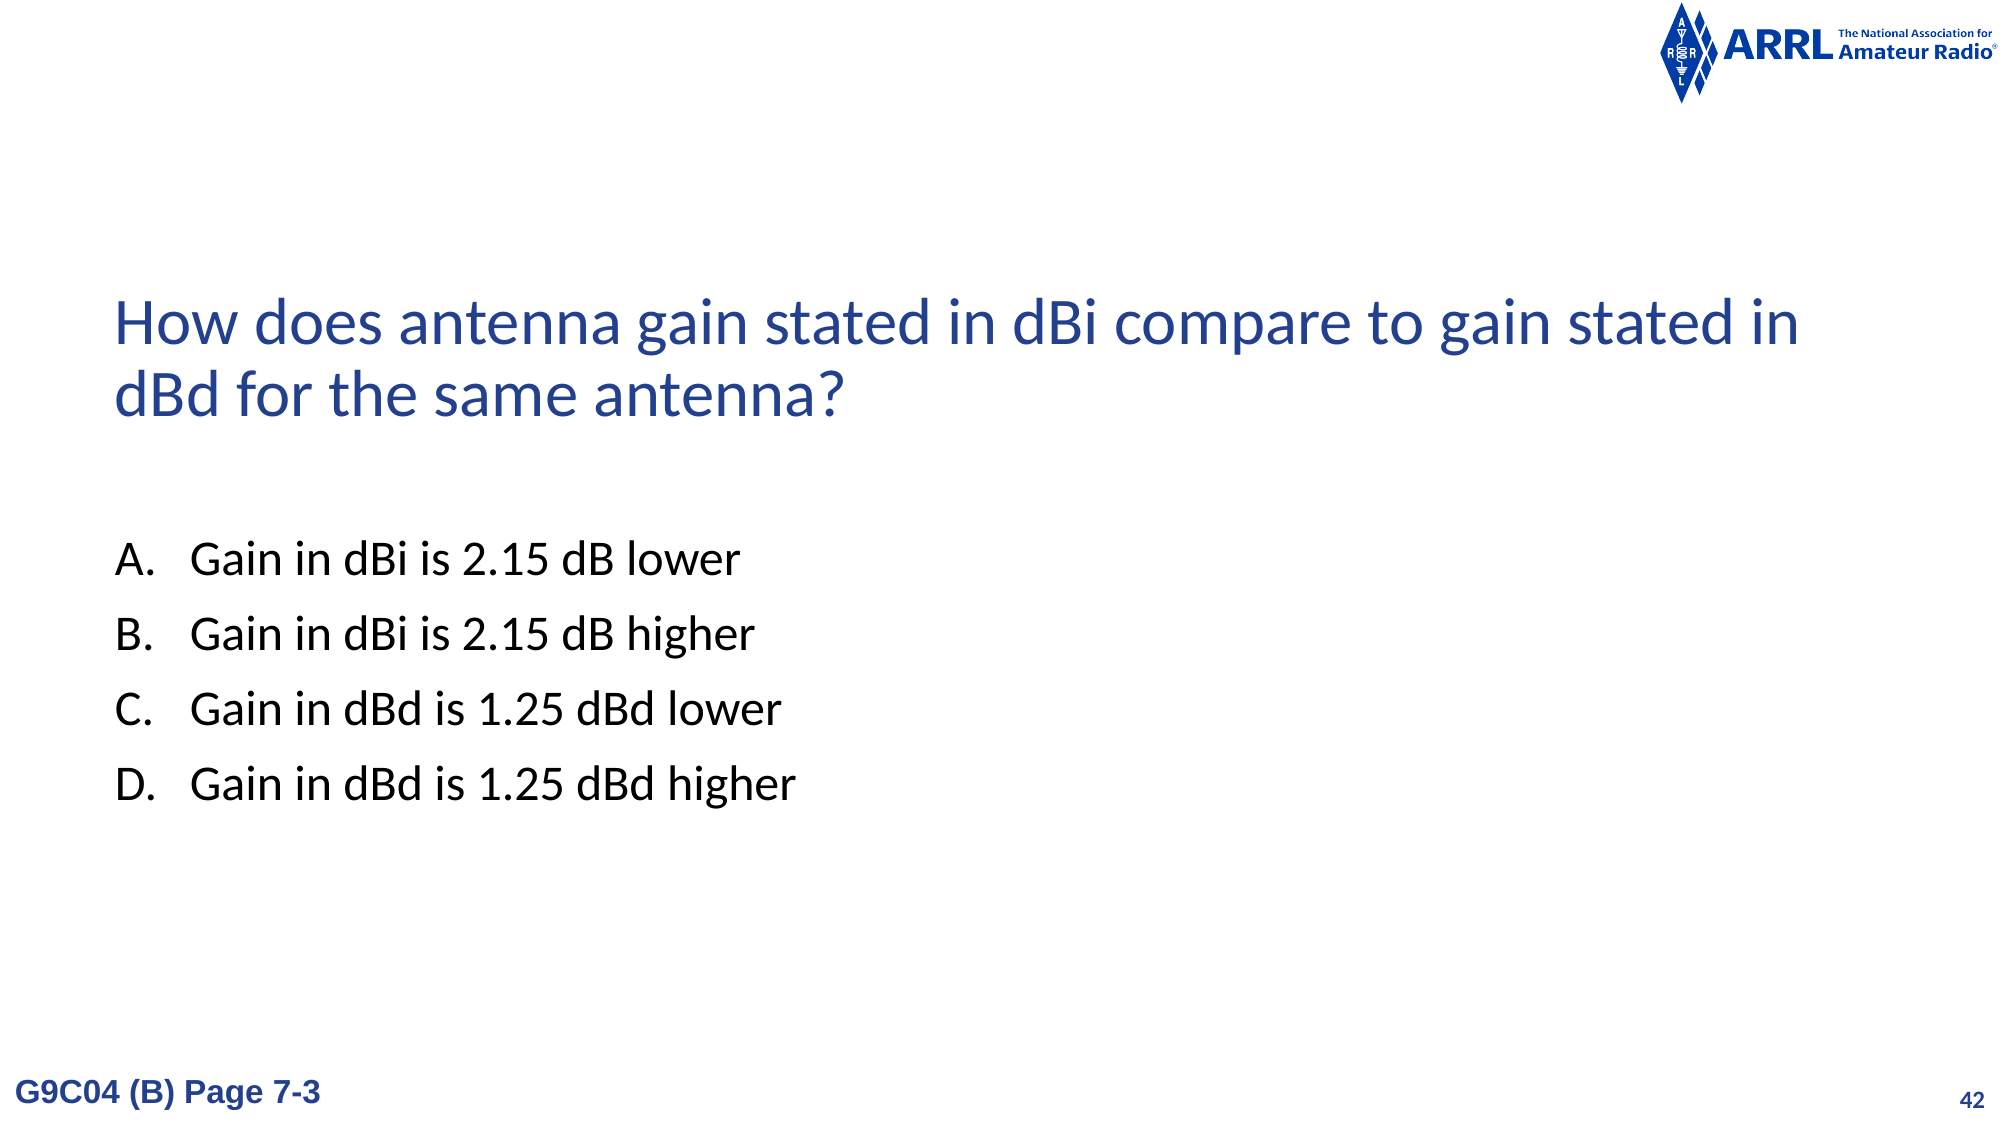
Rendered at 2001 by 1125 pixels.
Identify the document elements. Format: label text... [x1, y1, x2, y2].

text_box 42 [1875, 1076, 2000, 1121]
title How does antenna gain stated in dBi compare to gain stated in dBd for the same antenna? [99, 249, 1900, 468]
list Gain in dBi is 2.15 dB lower Gain in dBi is 2.15 dB higher Gain in dBd is 1.25 dBd lower Gain in dBd is 1.25 dBd higher [99, 525, 1900, 1005]
text_box G9C04 (B) Page 7-3 [0, 1062, 1313, 1118]
picture [1658, 0, 1999, 106]
